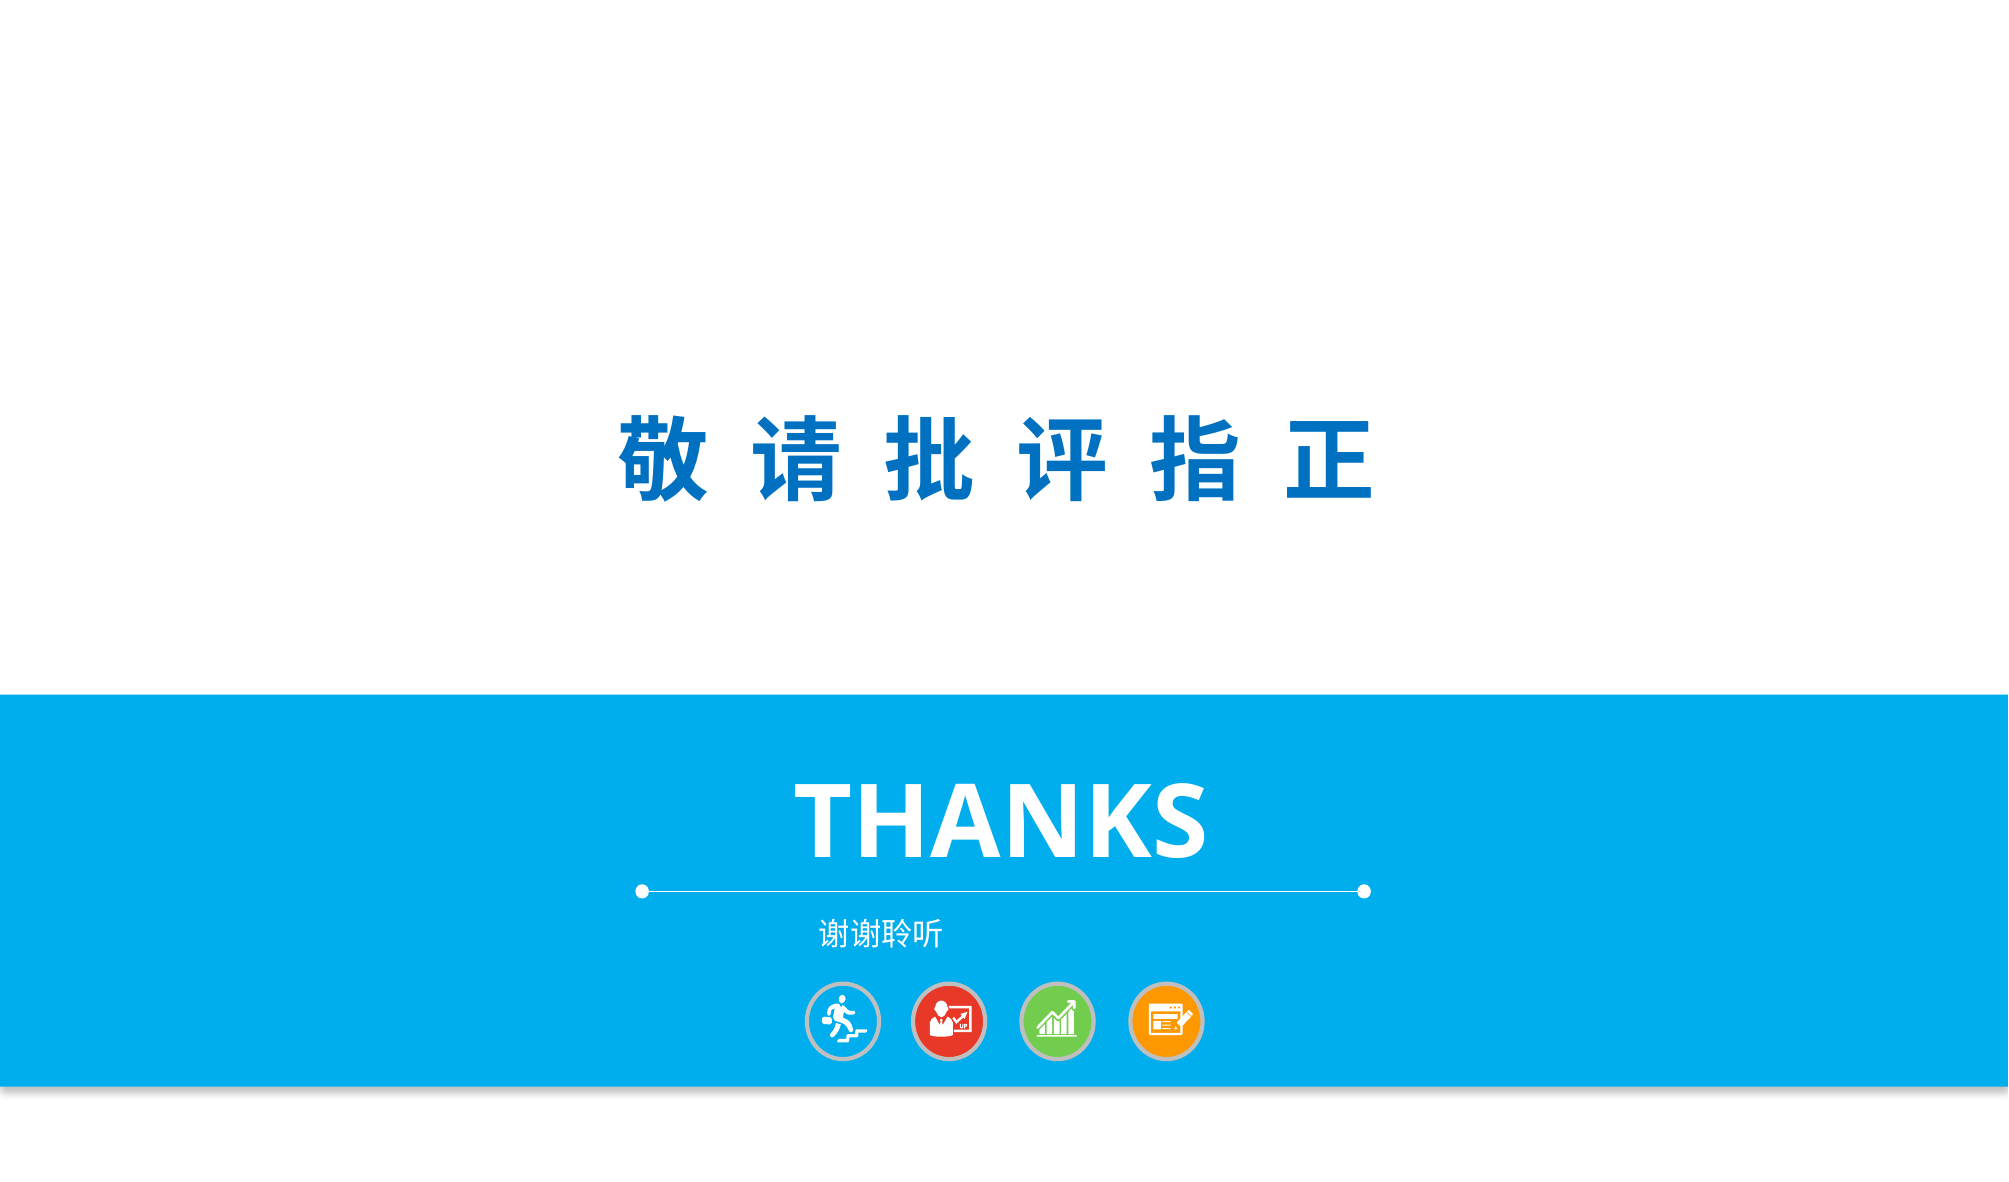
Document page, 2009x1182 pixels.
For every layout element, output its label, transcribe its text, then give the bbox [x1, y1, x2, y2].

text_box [912, 983, 986, 1060]
text_box THANKS [355, 744, 1647, 888]
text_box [806, 983, 880, 1060]
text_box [1130, 983, 1203, 1060]
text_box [635, 883, 1372, 899]
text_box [1021, 983, 1094, 1060]
text_box 谢谢聆听 [798, 908, 1203, 962]
text_box 敬 请 批 评 指 正 [500, 391, 1493, 522]
text_box [0, 693, 2008, 1089]
